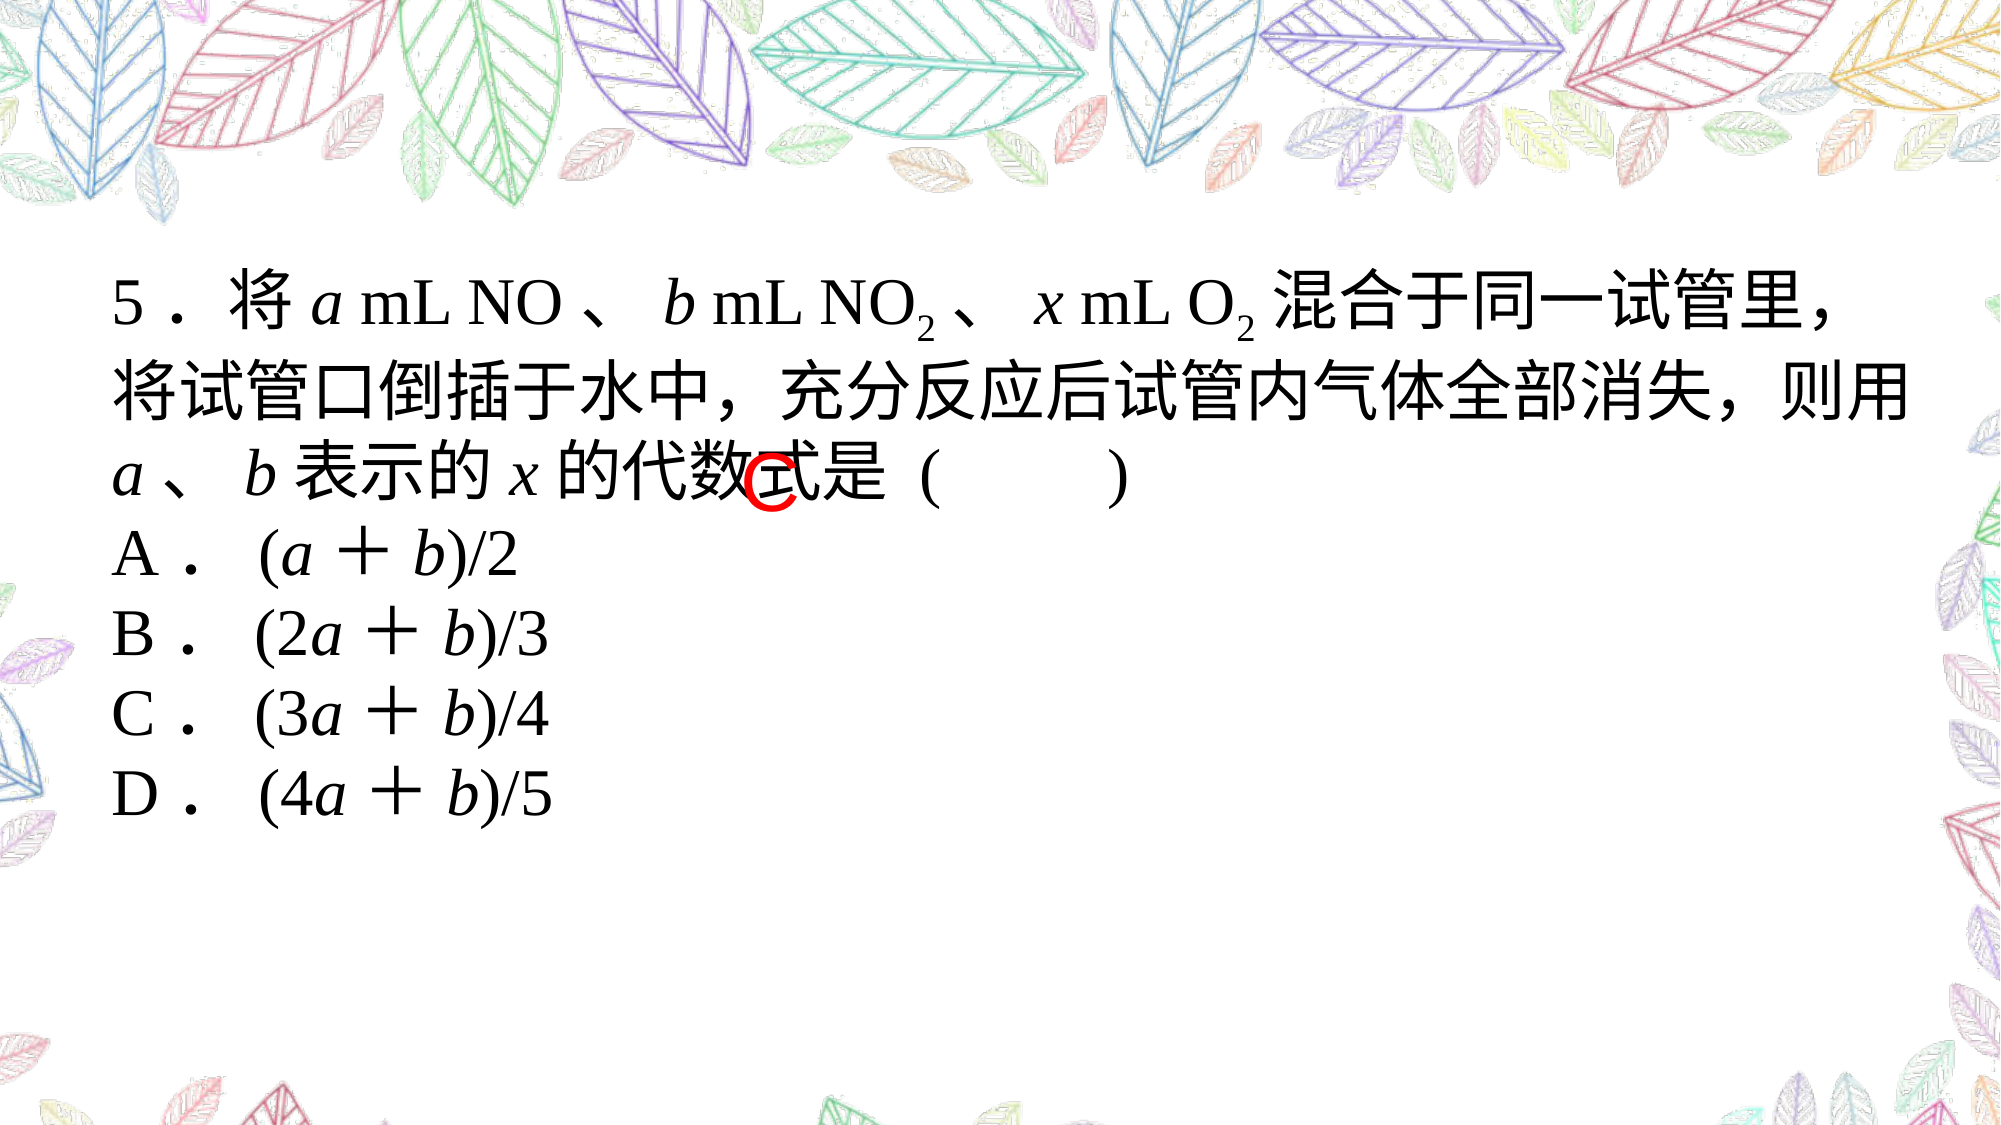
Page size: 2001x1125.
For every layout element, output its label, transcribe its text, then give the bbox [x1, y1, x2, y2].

text_box 5．将a mL NO、b mL NO2、x mL O2混合于同一试管里，将试管口倒插于水中，充分反应后试管内气体全部消失，则用a、b表示的x的代数式是 ( ) A．(a＋b)/2 B．(2a＋b)/3 C．(3a＋b)/4 D．(4a＋b)/5 [96, 250, 1939, 836]
text_box C [725, 421, 867, 536]
picture [0, 0, 2001, 1125]
